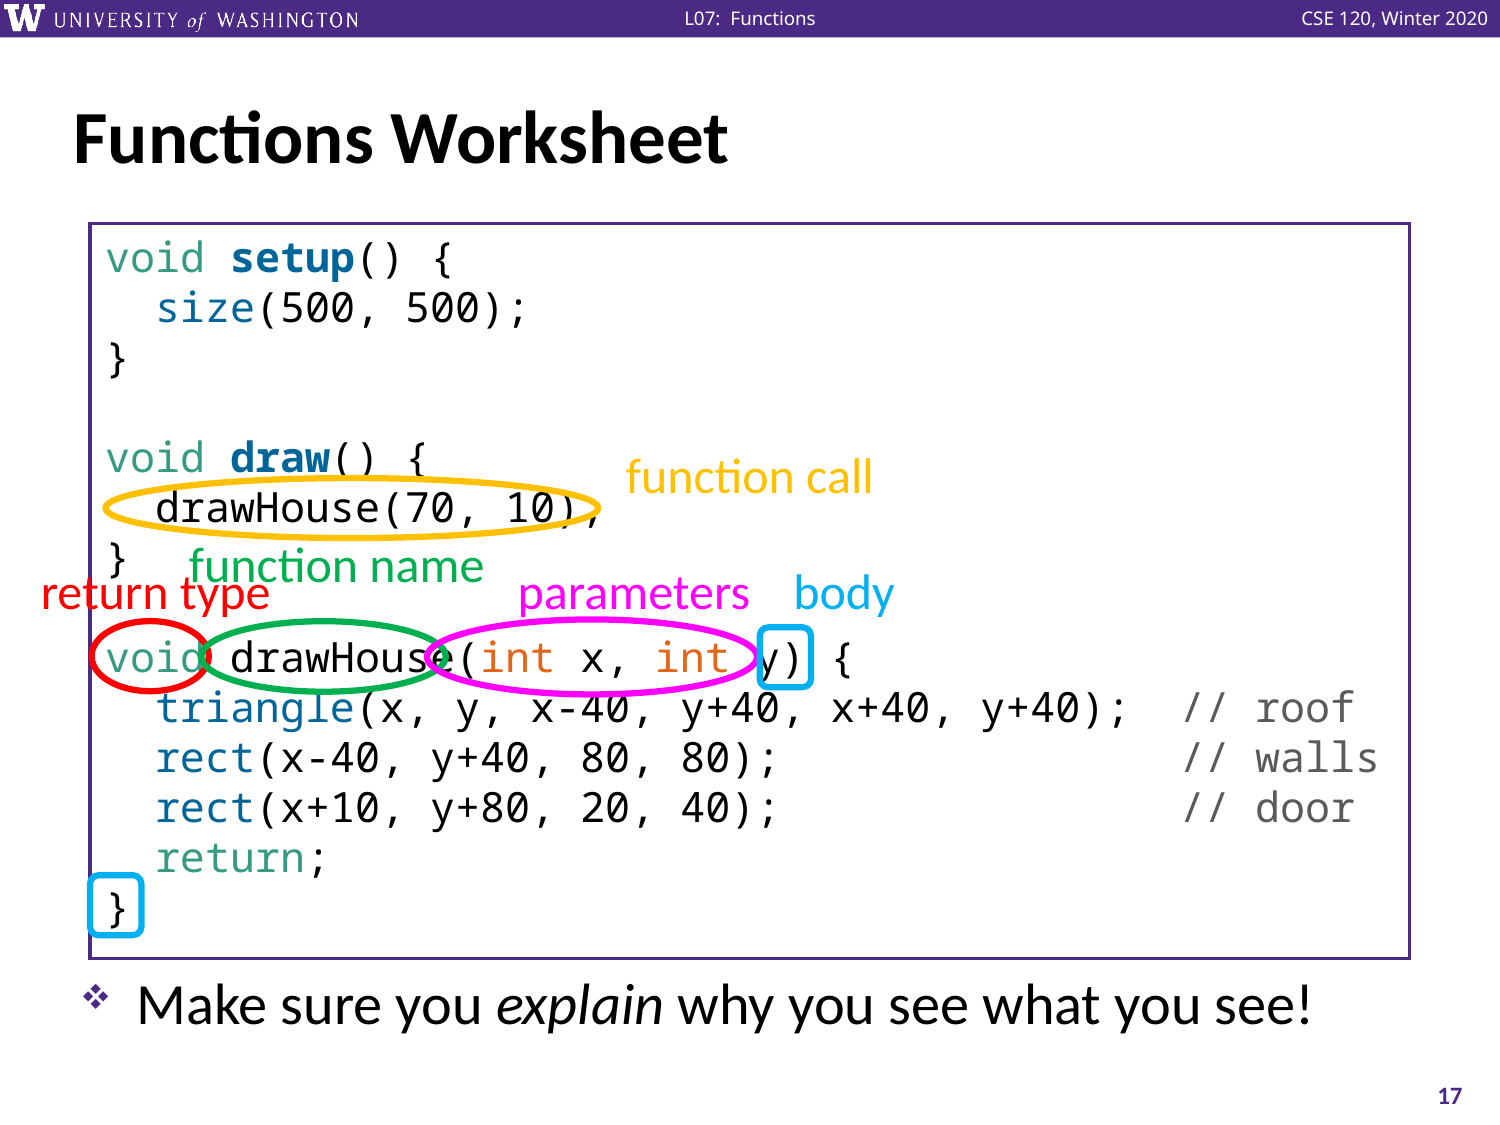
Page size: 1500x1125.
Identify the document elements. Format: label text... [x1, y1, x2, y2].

text_box function name [156, 527, 517, 600]
text_box [91, 621, 206, 692]
picture [4, 4, 358, 32]
text_box parameters [484, 551, 784, 627]
text_box [427, 627, 758, 695]
text_box function call [599, 436, 900, 512]
text_box [105, 478, 599, 539]
title Functions Worksheet [58, 71, 1438, 197]
slide_number 17 [1400, 1065, 1500, 1125]
text_box body [771, 552, 917, 623]
text_box void setup() { size(500, 500); } void draw() { drawHouse(70, 10); } void drawHouse(int x, int y) { triangle(x, y, x-40, y+40, x+40, y+40); // roof rect(x-40, y+40, 80, 80); // walls rect(x+10, y+80, 20, 40); // door return; } [89, 223, 1410, 959]
text_box [759, 627, 812, 688]
text_box [90, 875, 142, 936]
text_box return type [24, 552, 288, 628]
list Make sure you explain why you see what you see! [64, 223, 1438, 1040]
text_box [201, 621, 437, 692]
